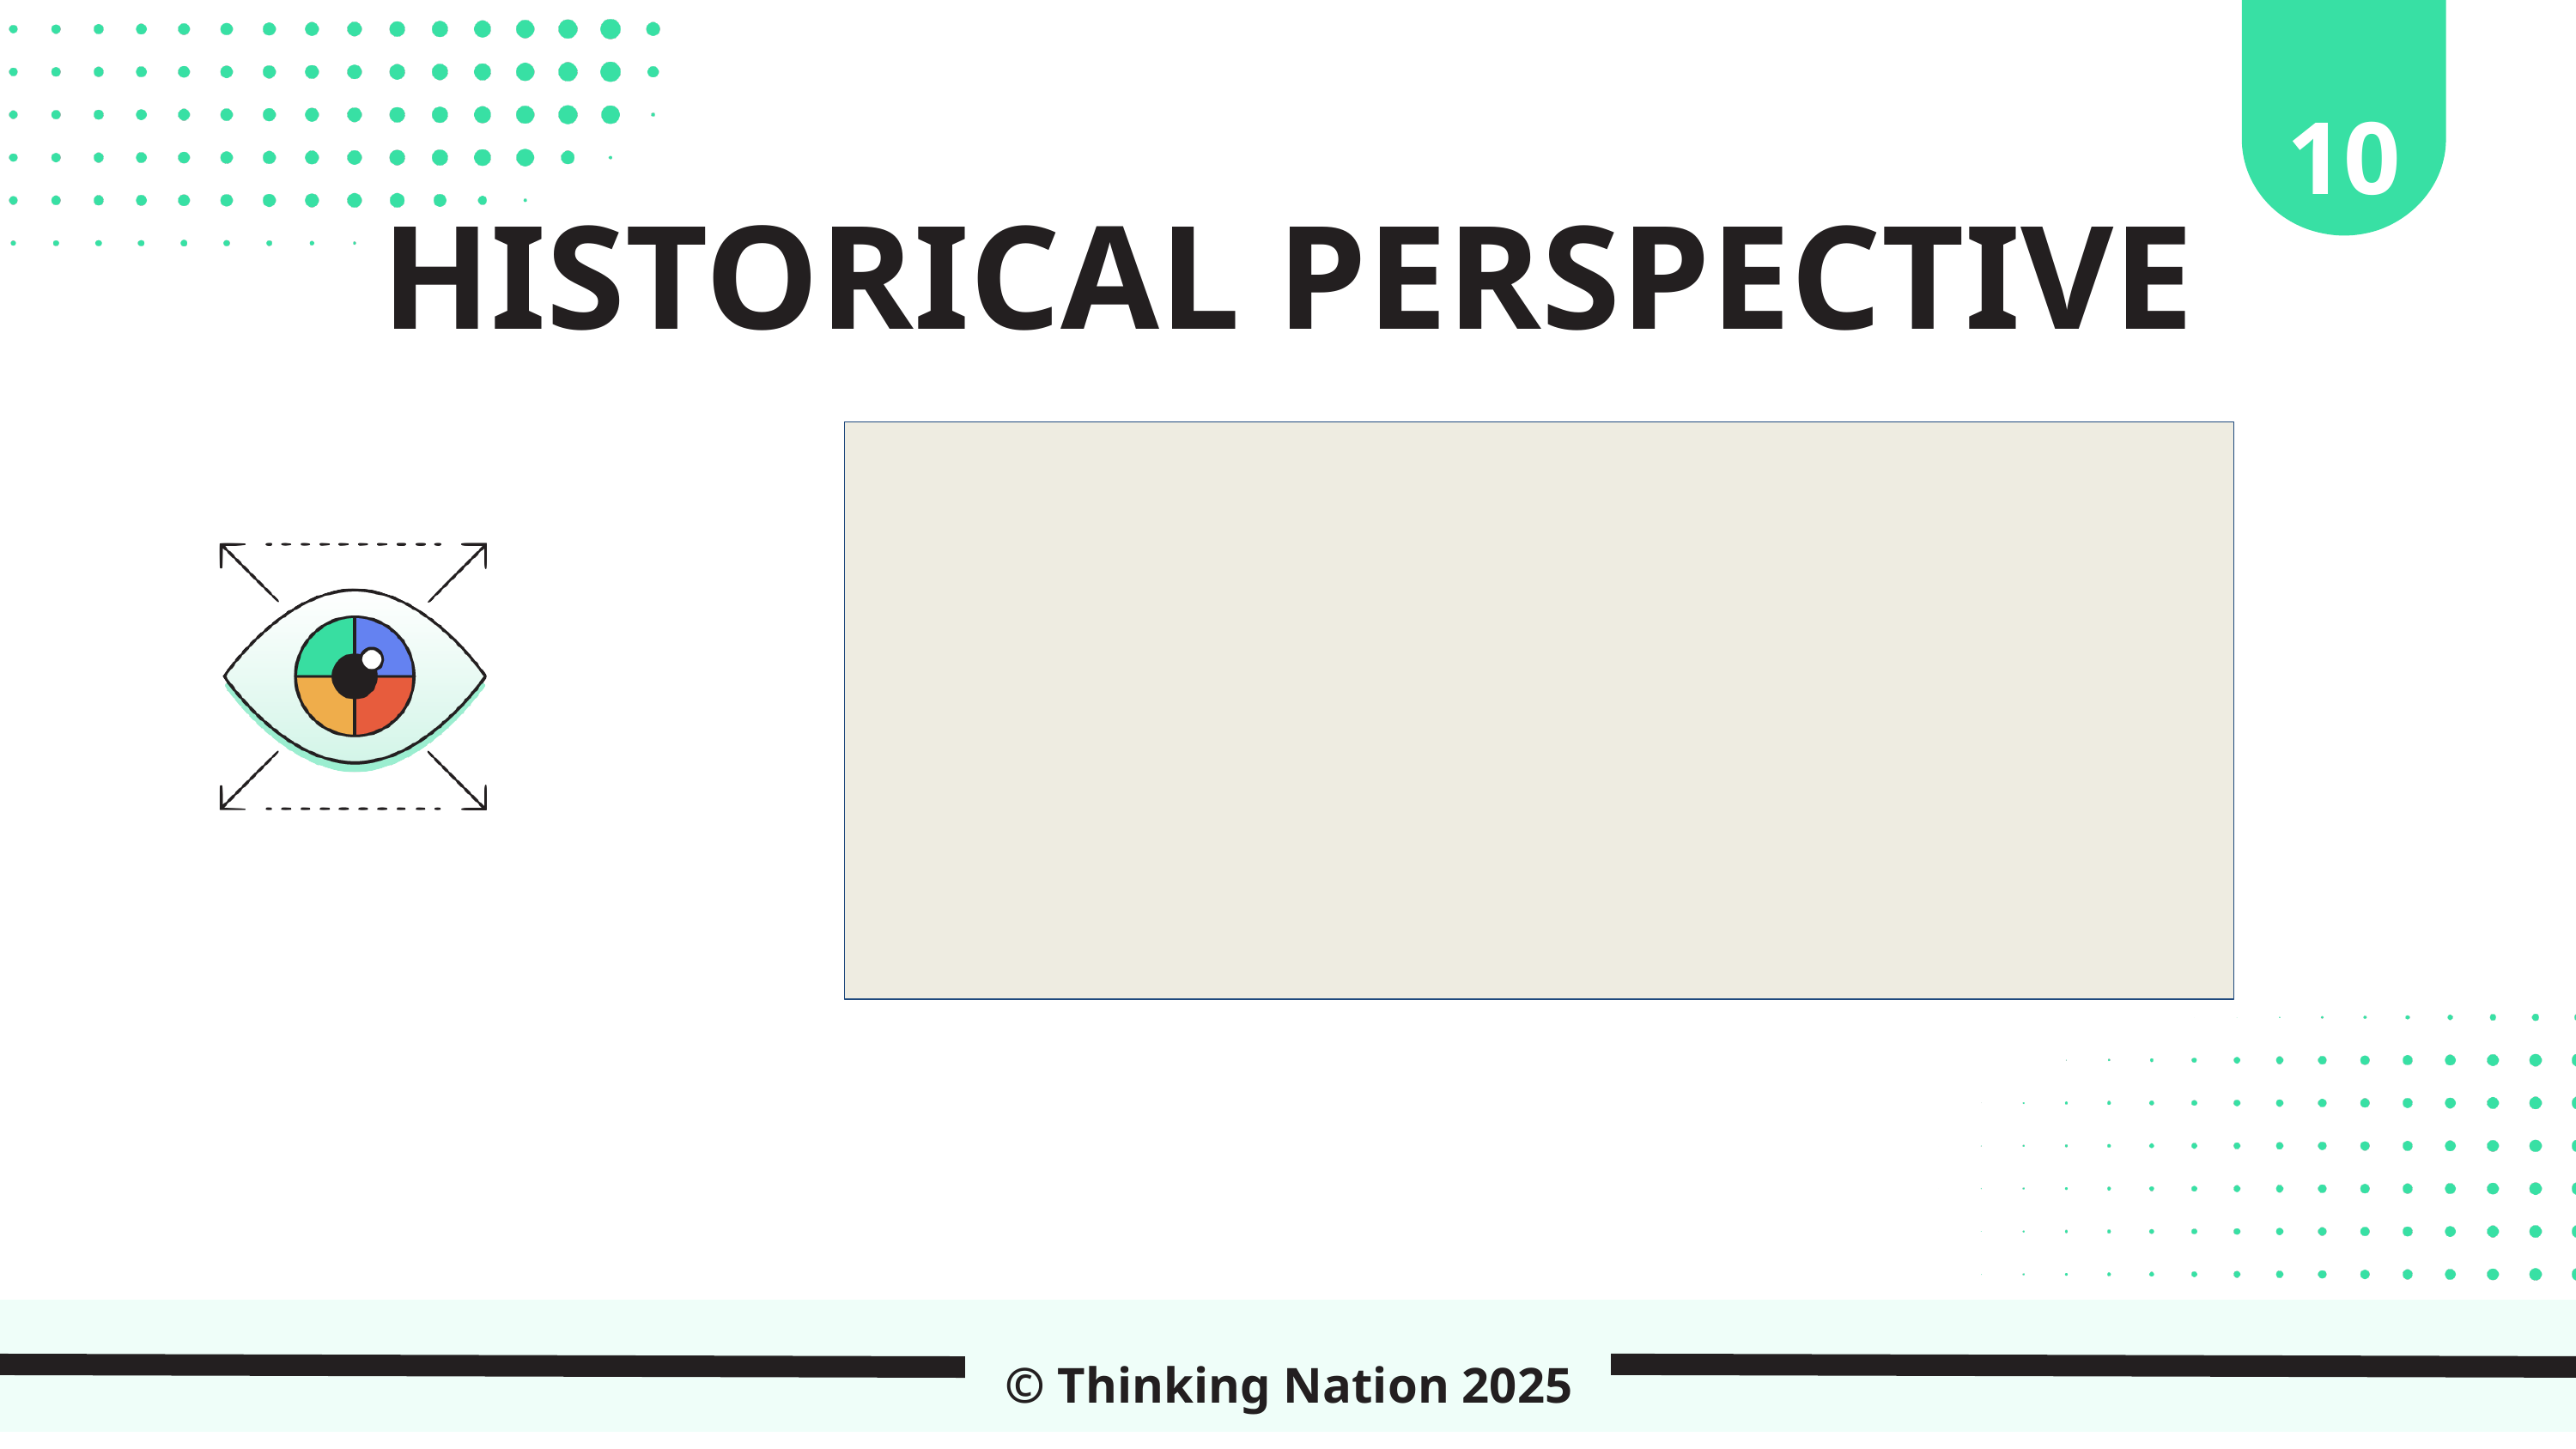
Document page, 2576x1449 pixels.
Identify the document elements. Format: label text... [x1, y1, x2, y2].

text_box [844, 421, 2234, 999]
text_box [1938, 1013, 2576, 1299]
picture [161, 484, 545, 870]
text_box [2233, 0, 2455, 236]
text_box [0, 1299, 2576, 1433]
text_box [0, 0, 660, 246]
text_box HISTORICAL PERSPECTIVE [41, 117, 2535, 358]
